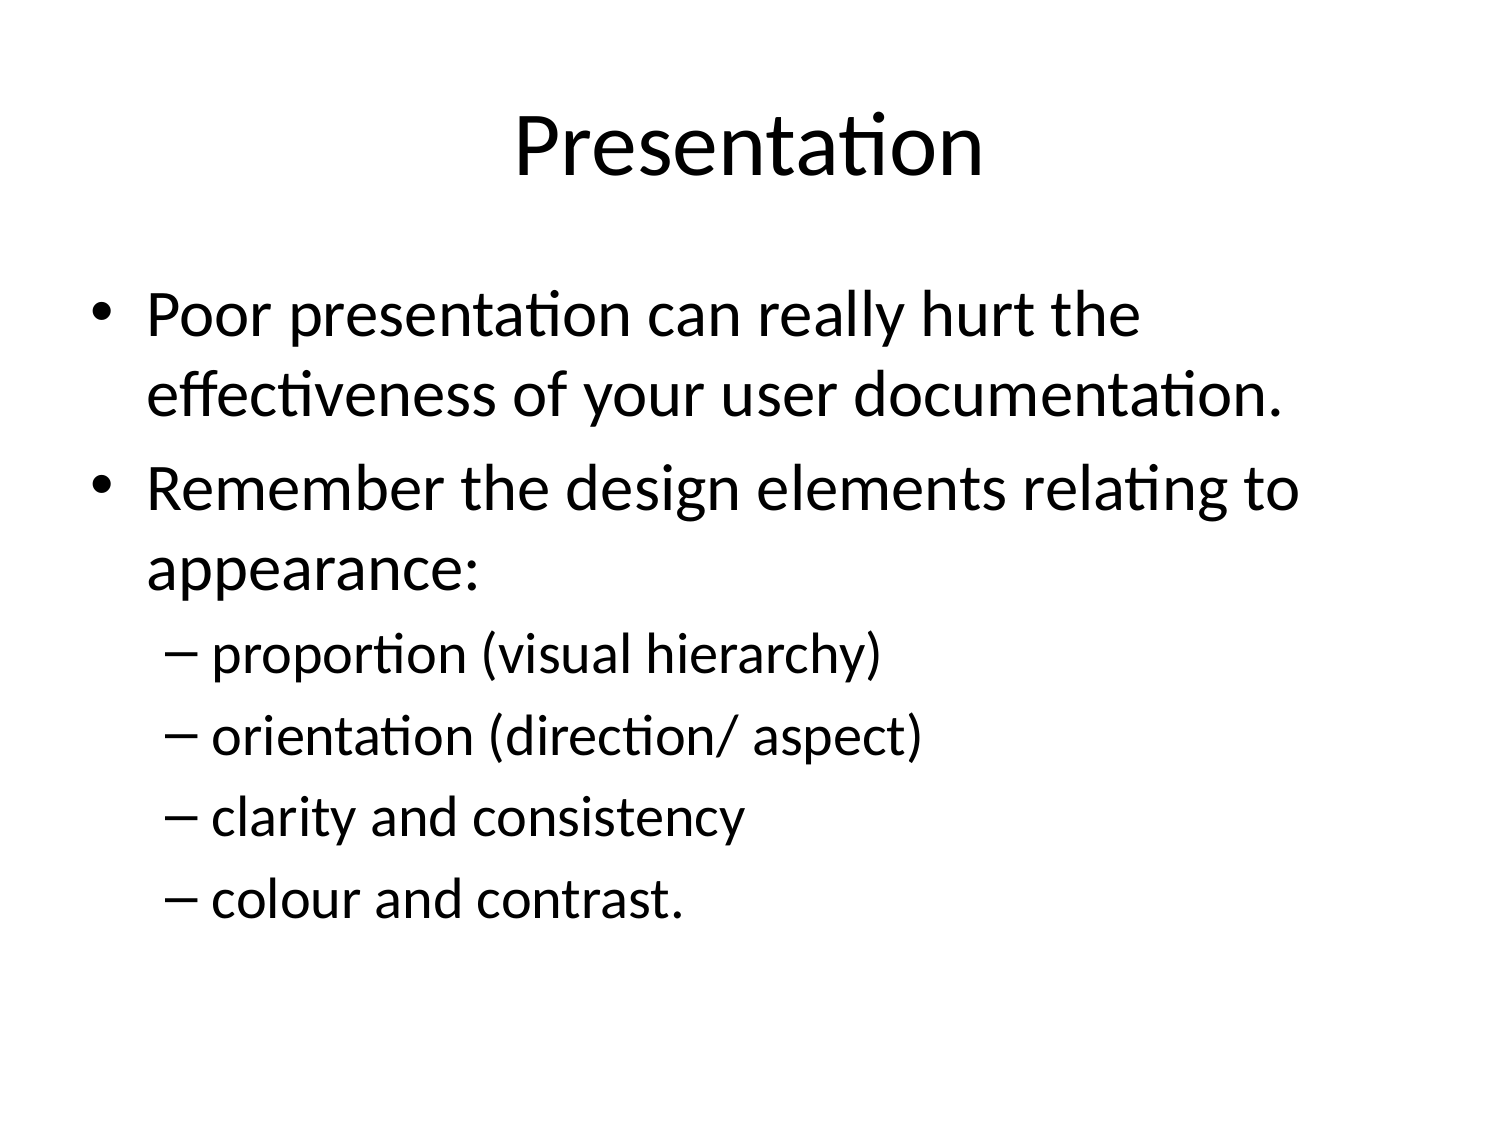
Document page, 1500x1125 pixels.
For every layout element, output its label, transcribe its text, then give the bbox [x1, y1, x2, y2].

title Presentation [74, 44, 1426, 233]
list Poor presentation can really hurt the effectiveness of your user documentation. Remember the design elements relating to appearance: proportion (visual hierarchy) orientation (direction/ aspect) clarity and consistency colour and contrast. [74, 262, 1426, 1006]
